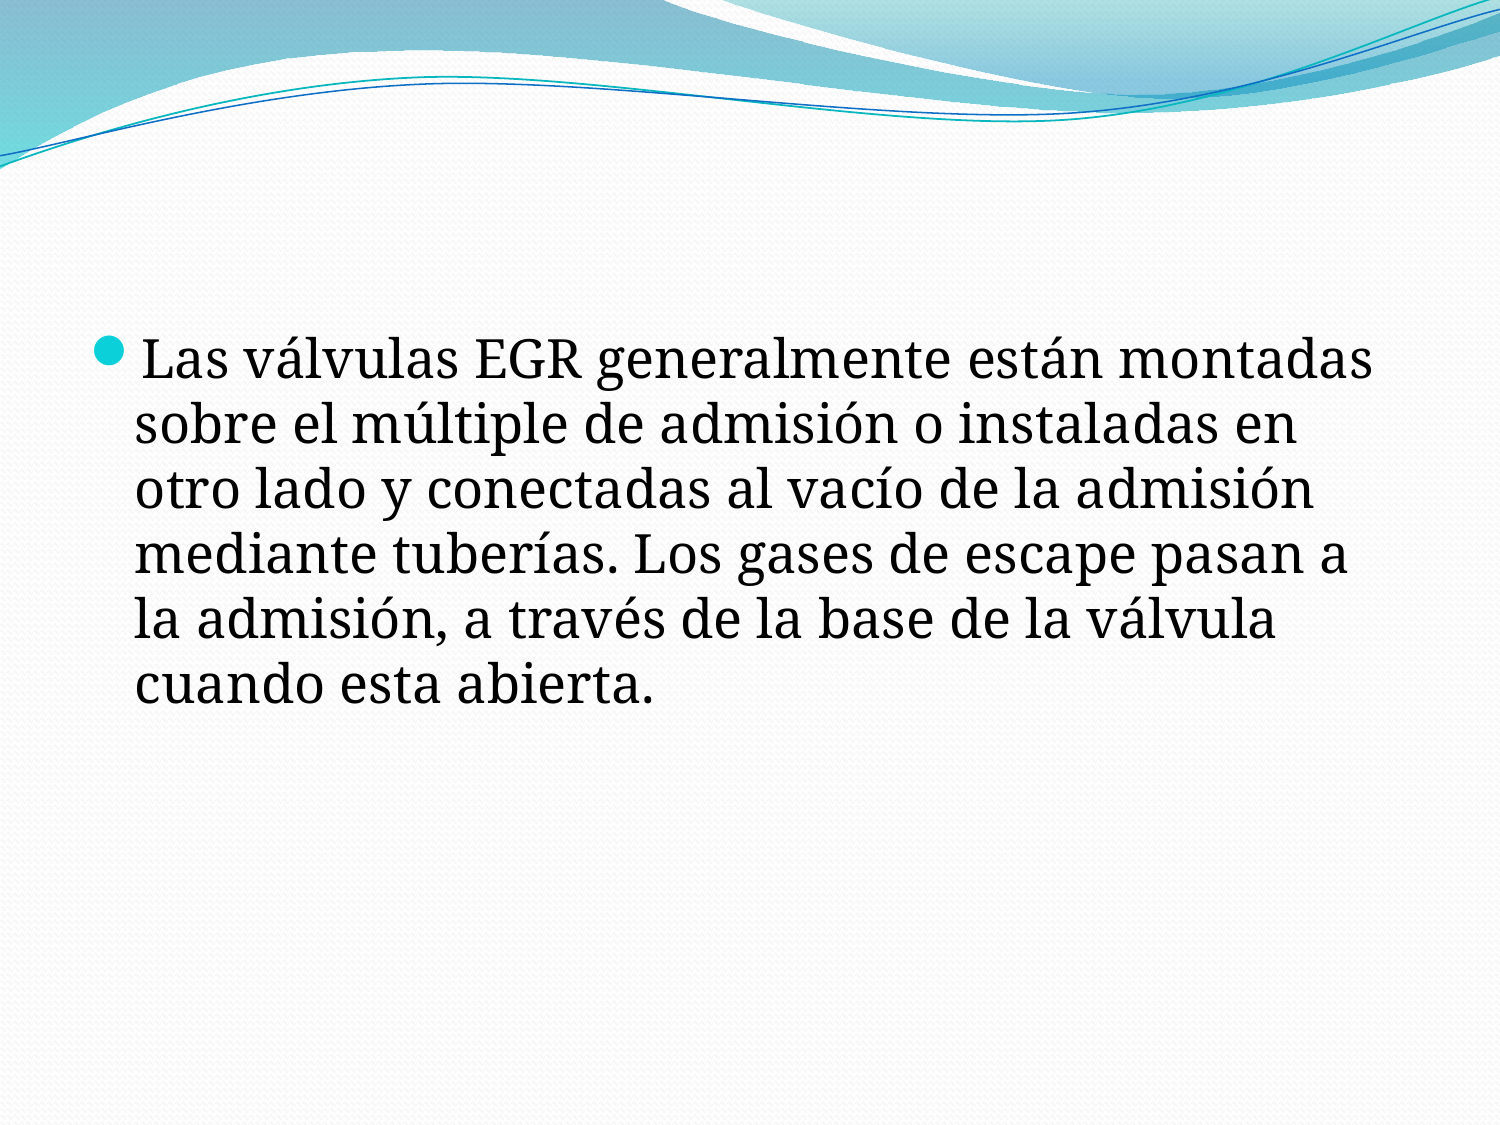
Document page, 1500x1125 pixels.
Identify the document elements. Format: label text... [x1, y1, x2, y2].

list Las válvulas EGR generalmente están montadas sobre el múltiple de admisión o instaladas en otro lado y conectadas al vacío de la admisión mediante tuberías. Los gases de escape pasan a la admisión, a través de la base de la válvula cuando esta abierta. [75, 317, 1425, 1038]
